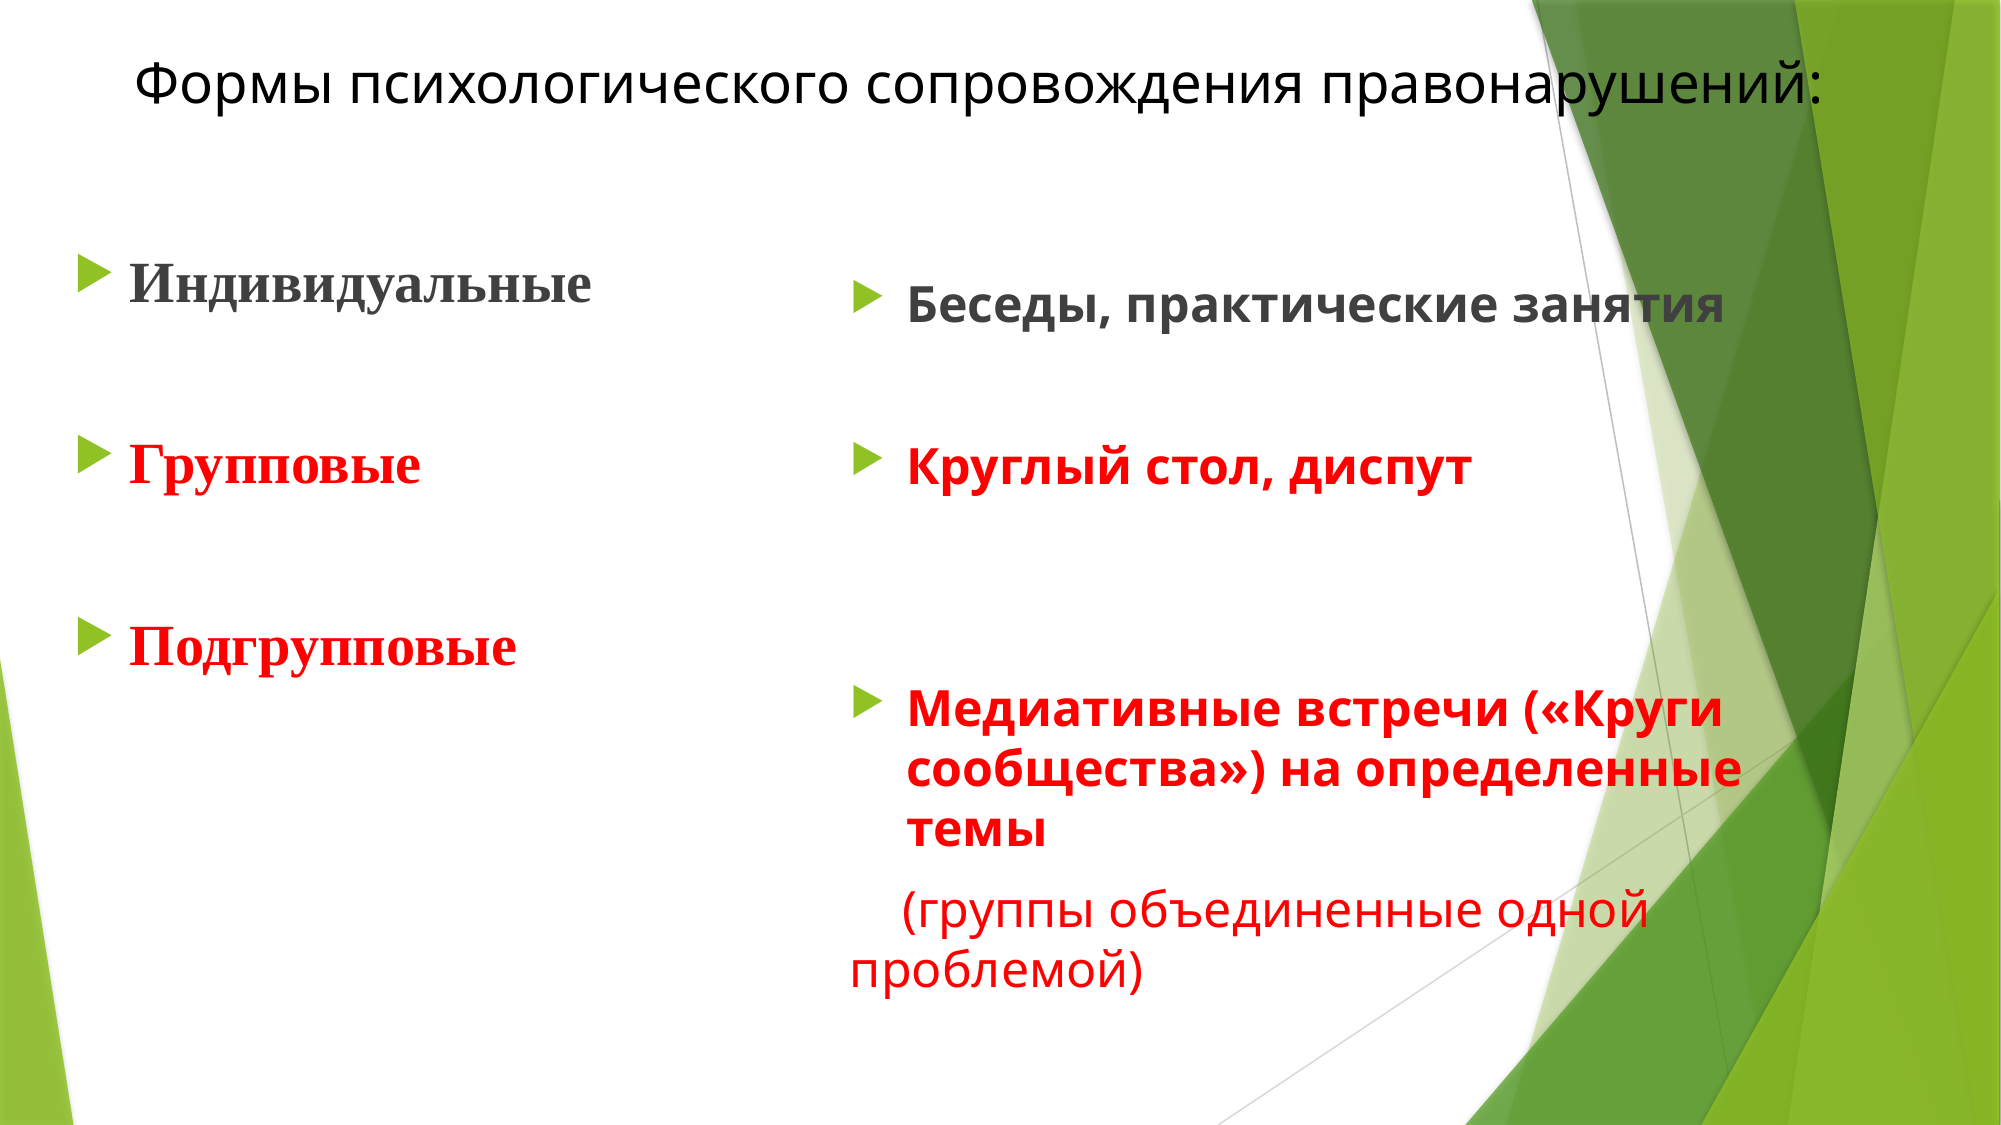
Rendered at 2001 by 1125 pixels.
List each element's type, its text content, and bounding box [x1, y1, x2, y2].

list Беседы, практические занятия Круглый стол, диспут Медиативные встречи («Круги сообщества») на определенные темы (группы объединенные одной проблемой) [834, 264, 1885, 992]
list Индивидуальные Групповые Подгрупповые [58, 236, 798, 991]
title Формы психологического сопровождения правонарушений: [111, 39, 1847, 249]
